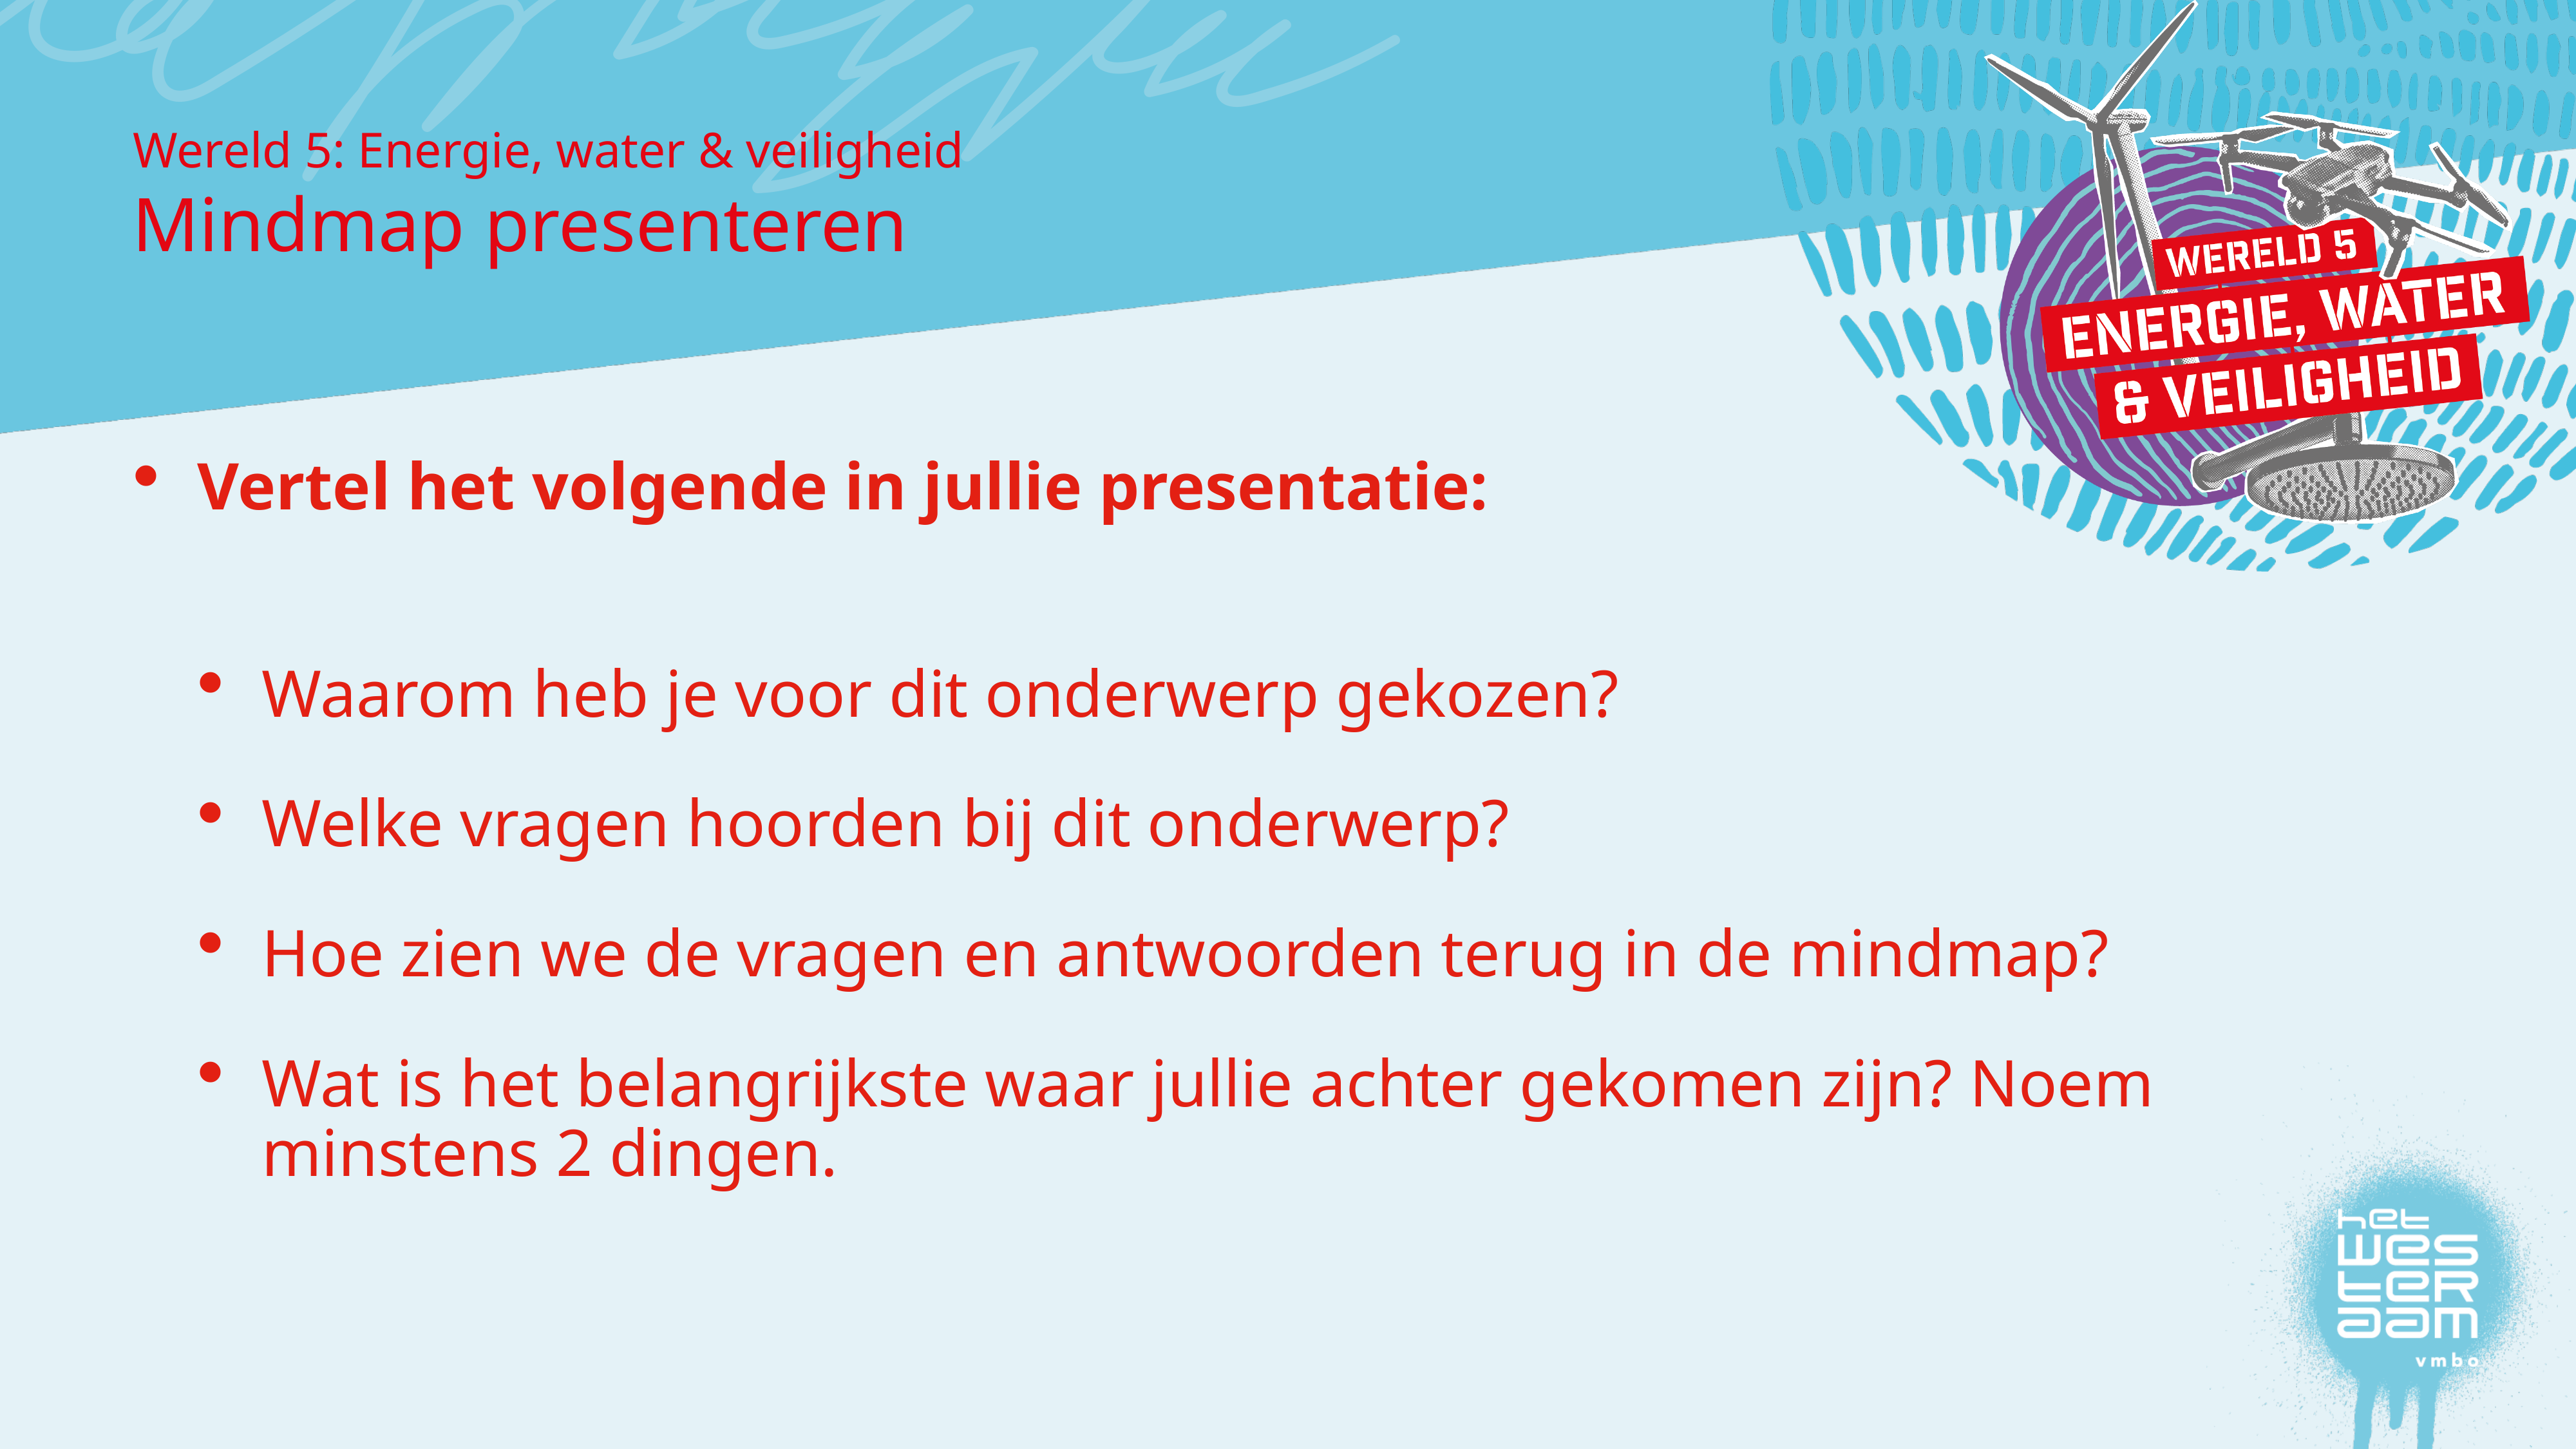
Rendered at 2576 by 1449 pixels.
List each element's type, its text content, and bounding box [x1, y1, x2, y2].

picture [2206, 1062, 2576, 1449]
picture [0, 0, 2576, 572]
list Vertel het volgende in jullie presentatie: Waarom heb je voor dit onderwerp gekozen? Welke vragen hoorden bij dit onderwerp? Hoe zien we de vragen en antwoorden terug in de mindmap? Wat is het belangrijkste waar jullie achter gekomen zijn? Noem minstens 2 dingen. [127, 448, 2449, 1321]
